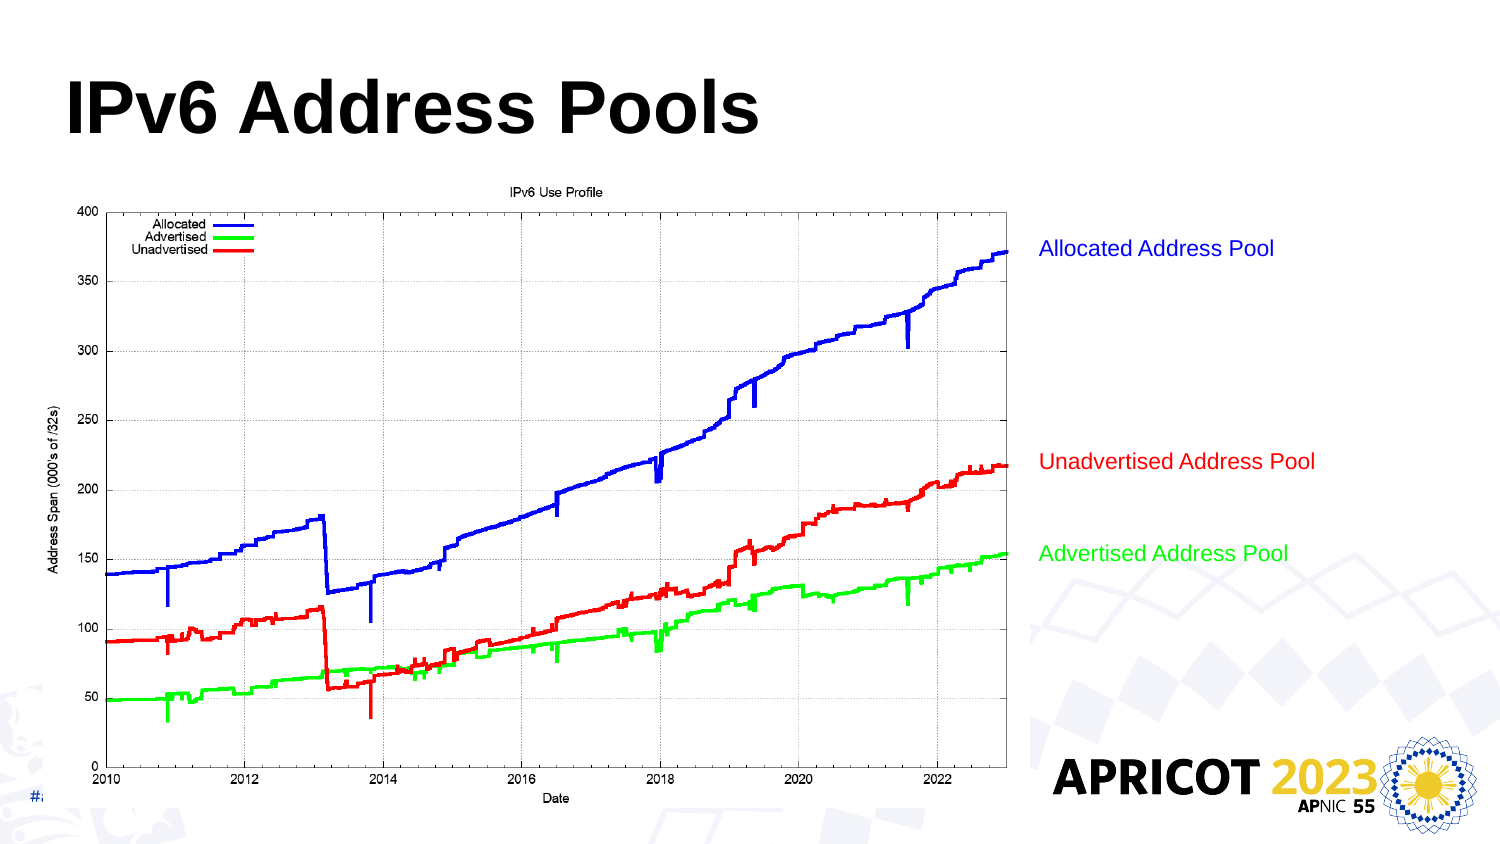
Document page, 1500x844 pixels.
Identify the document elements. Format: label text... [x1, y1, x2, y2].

text_box Advertised Address Pool [1034, 530, 1297, 574]
text_box Allocated Address Pool [1034, 225, 1283, 269]
picture [43, 174, 1030, 809]
title IPv6 Address Pools [64, 33, 1436, 175]
text_box Unadvertised Address Pool [1034, 438, 1324, 482]
